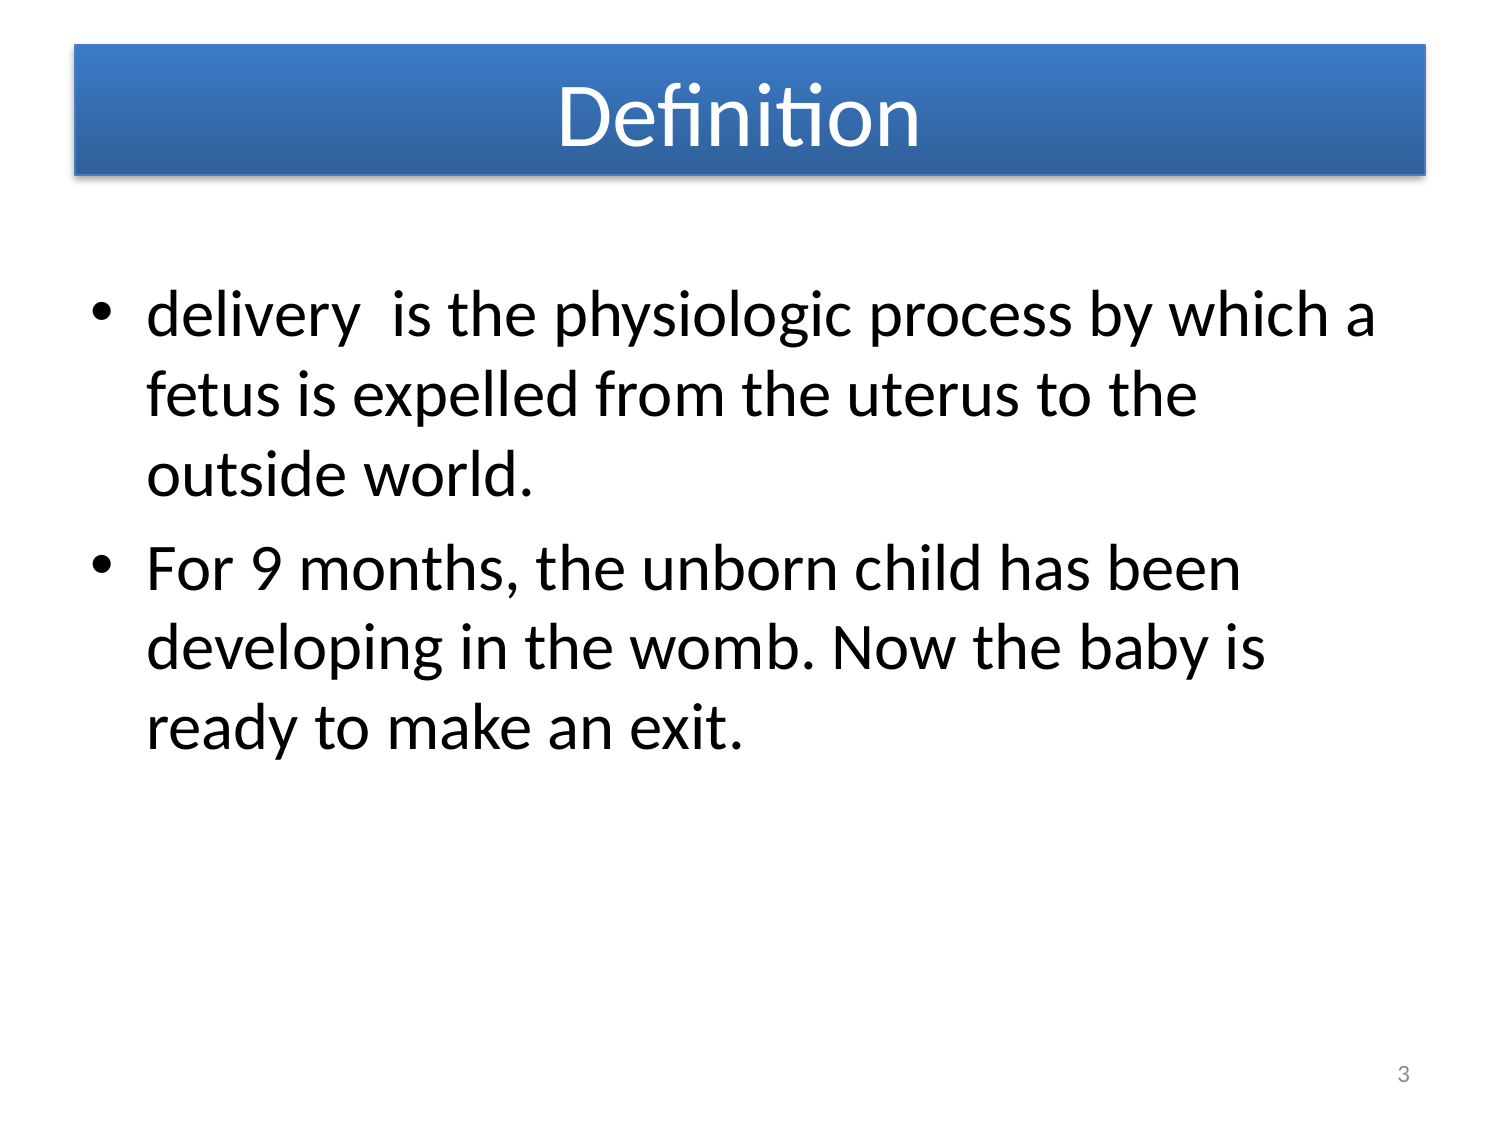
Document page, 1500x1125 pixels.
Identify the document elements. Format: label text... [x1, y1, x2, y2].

list delivery is the physiologic process by which a fetus is expelled from the uterus to the outside world. For 9 months, the unborn child has been developing in the womb. Now the baby is ready to make an exit. [75, 262, 1425, 1005]
slide_number 3 [1074, 1042, 1425, 1103]
title Definition [74, 44, 1426, 176]
